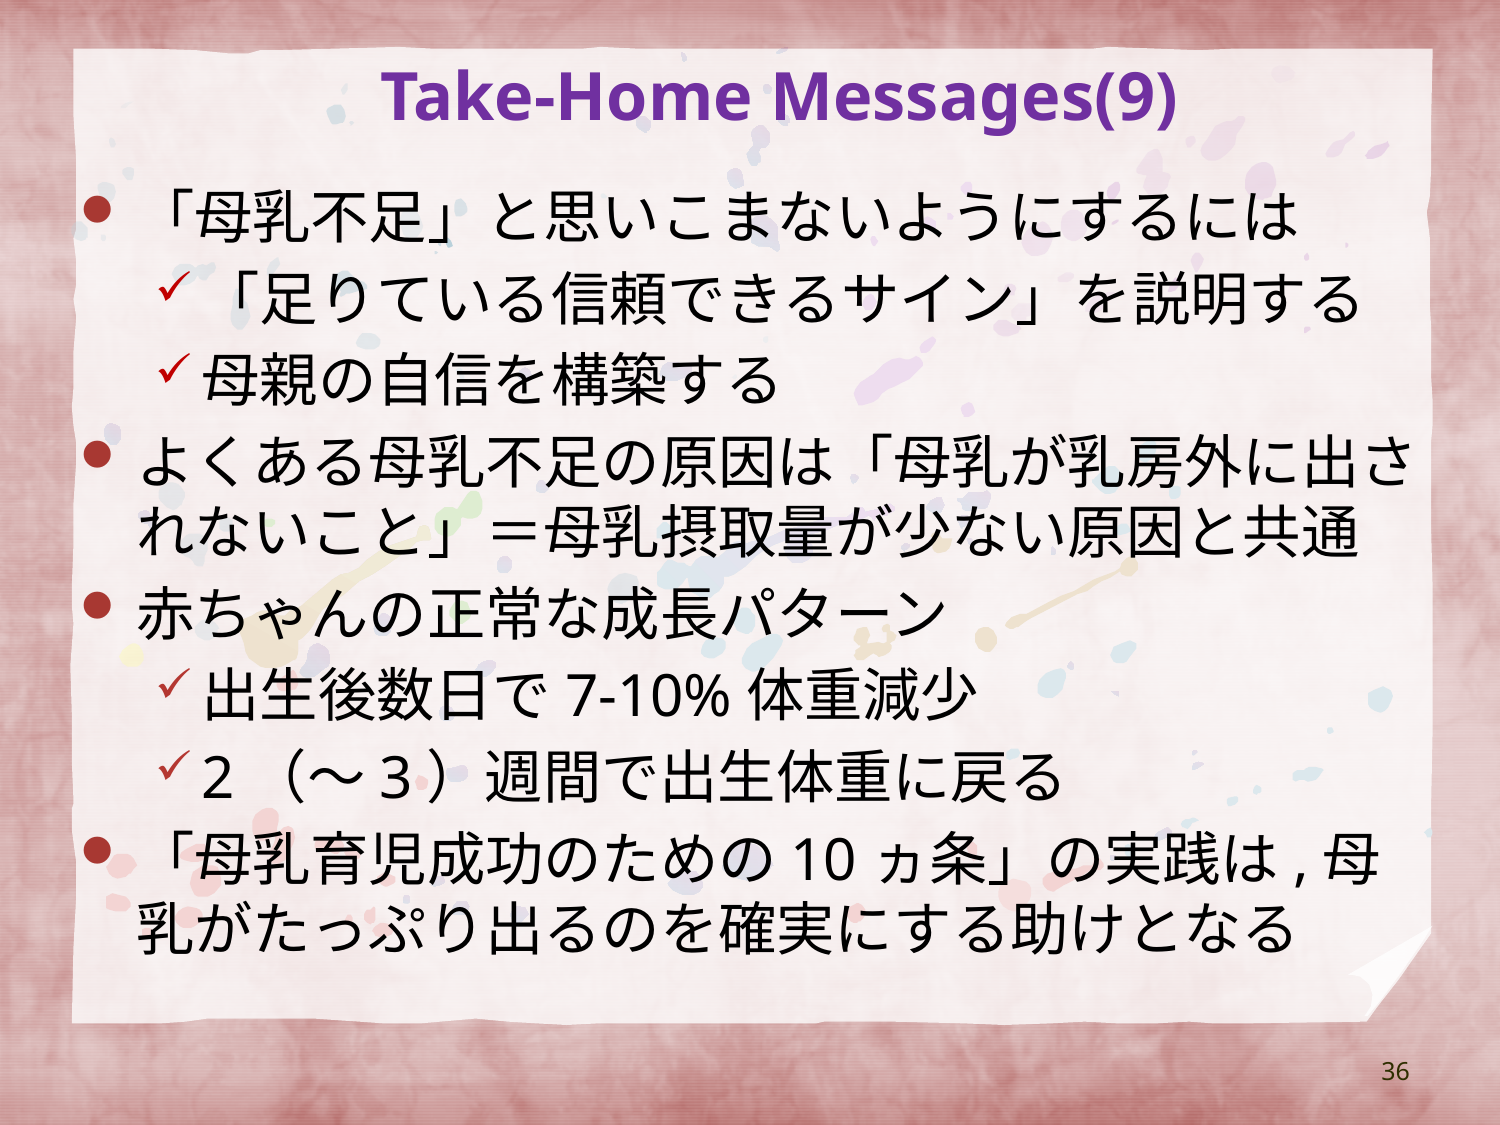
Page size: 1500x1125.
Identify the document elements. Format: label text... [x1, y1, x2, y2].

title Take-Home Messages(9) [175, 34, 1384, 153]
slide_number 36 [1074, 1042, 1425, 1103]
list 「母乳不足」と思いこまないようにするには 「足りている信頼できるサイン」を説明する 母親の自信を構築する よくある母乳不足の原因は「母乳が乳房外に出されないこと」＝母乳摂取量が少ない原因と共通 赤ちゃんの正常な成長パターン 出生後数日で7-10%体重減少 2（〜3）週間で出生体重に戻る 「母乳育児成功のための10ヵ条」の実践は,母乳がたっぷり出るのを確実にする助けとなる [64, 172, 1436, 1012]
